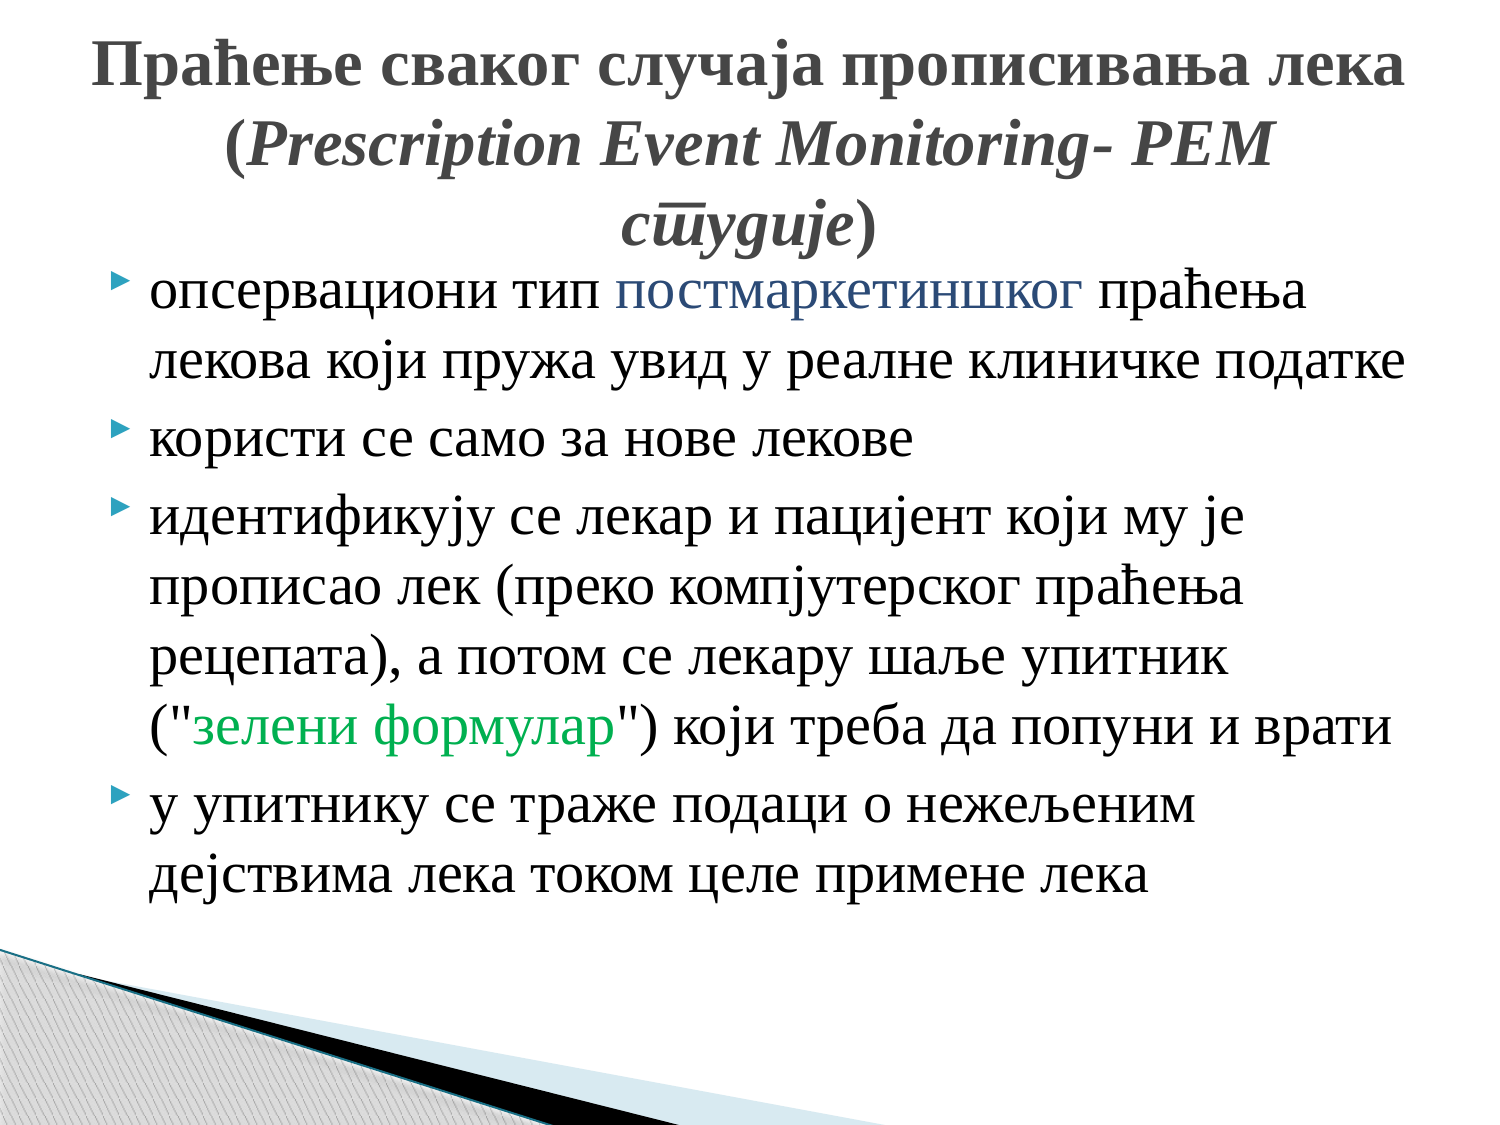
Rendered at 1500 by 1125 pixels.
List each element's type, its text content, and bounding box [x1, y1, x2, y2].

title Праћење сваког случаја прописивања лека (Prescription Event Monitoring- РЕМ студије) [75, 45, 1425, 233]
list опсервациони тип постмаркетиншког праћења лекова који пружа увид у реалне клиничке податке користи се само за нове лекове идентификују се лекар и пацијент који му је прописао лек (преко компјутерског праћења рецепата), а потом се лекару шаље упитник ("зелени формулар") који треба да попуни и врати у упитнику се траже подаци о нежељеним дејствима лека током целе примене лека [75, 243, 1425, 986]
